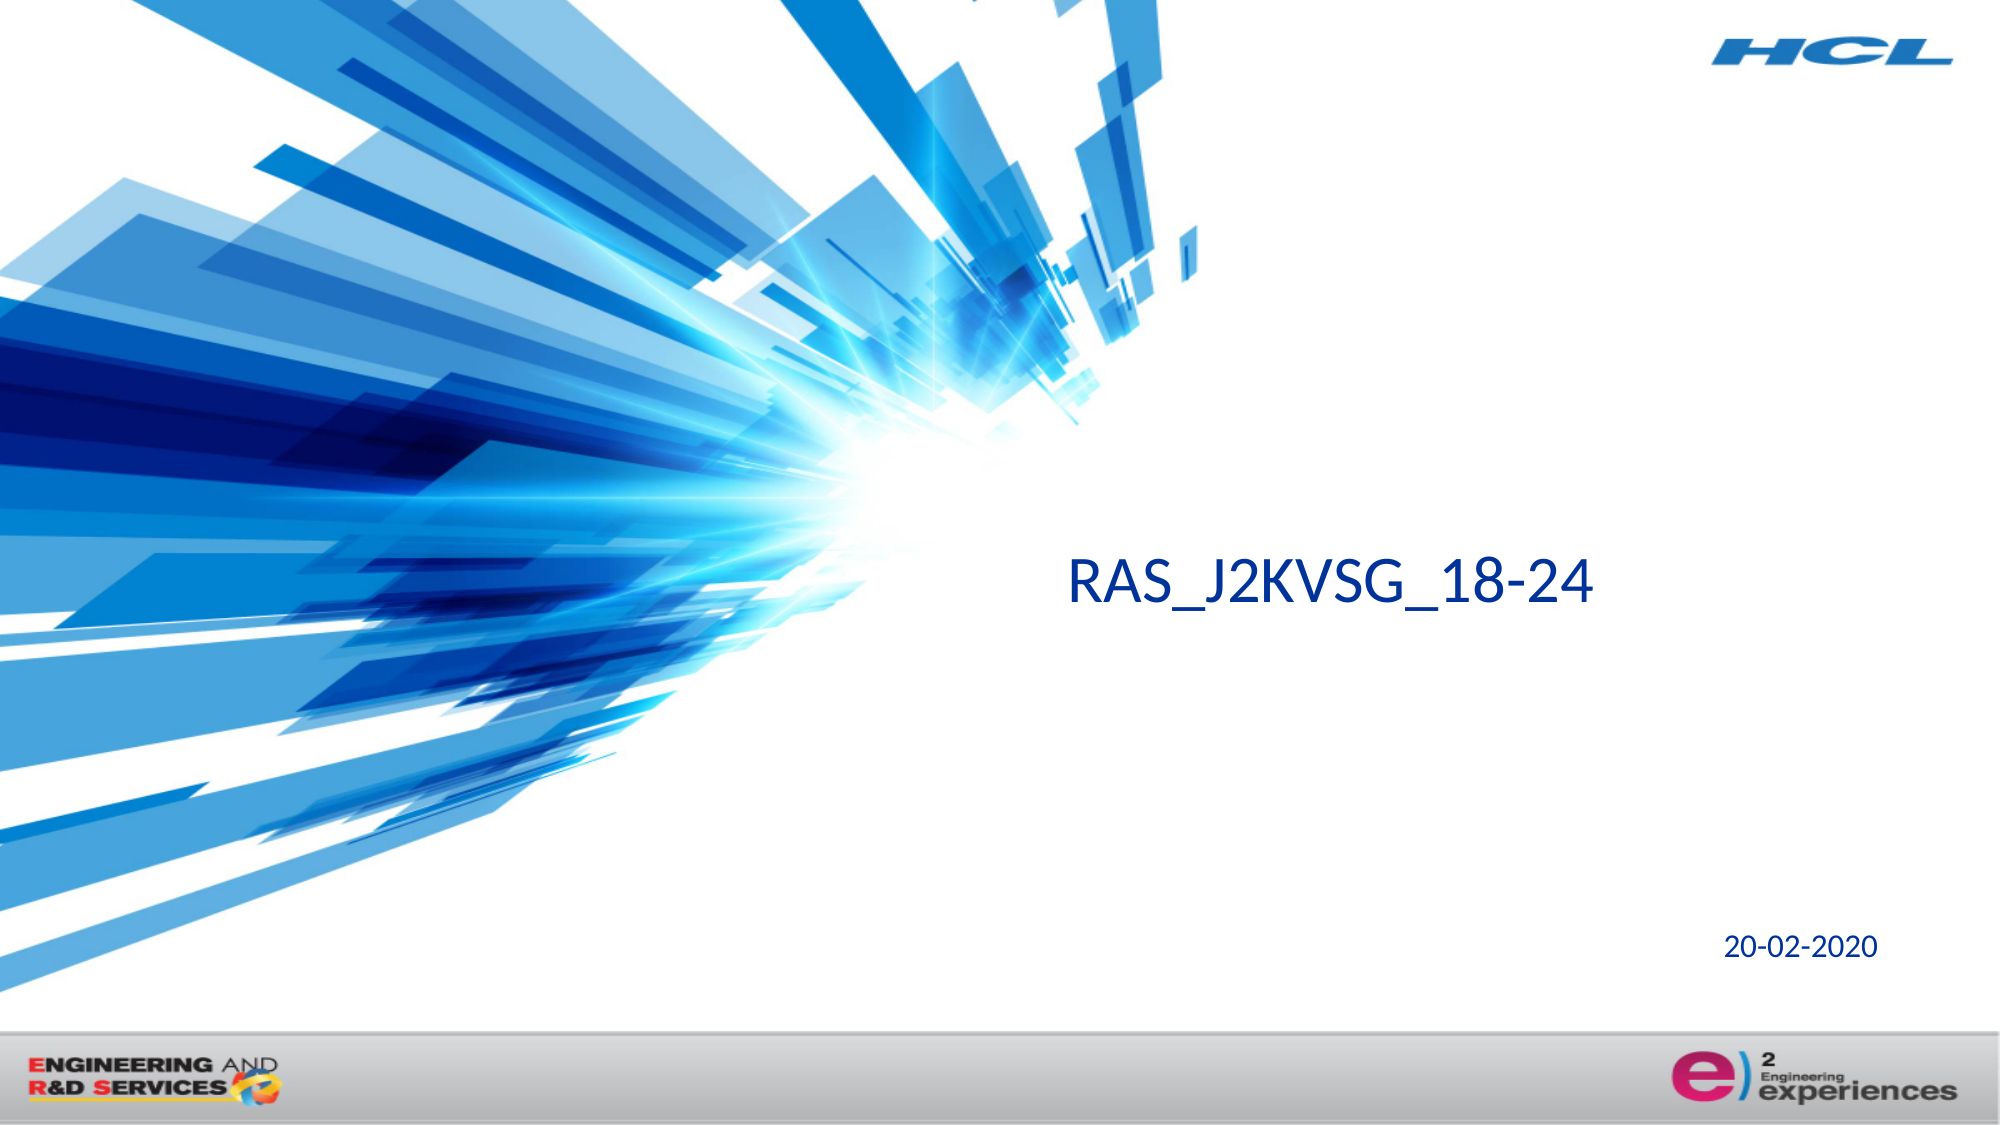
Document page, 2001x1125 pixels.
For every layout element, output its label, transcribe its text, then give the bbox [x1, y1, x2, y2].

text_box 20-02-2020 [1708, 916, 1893, 972]
picture [0, 0, 2000, 1125]
text_box RAS_J2KVSG_18-24 [1052, 528, 1610, 623]
